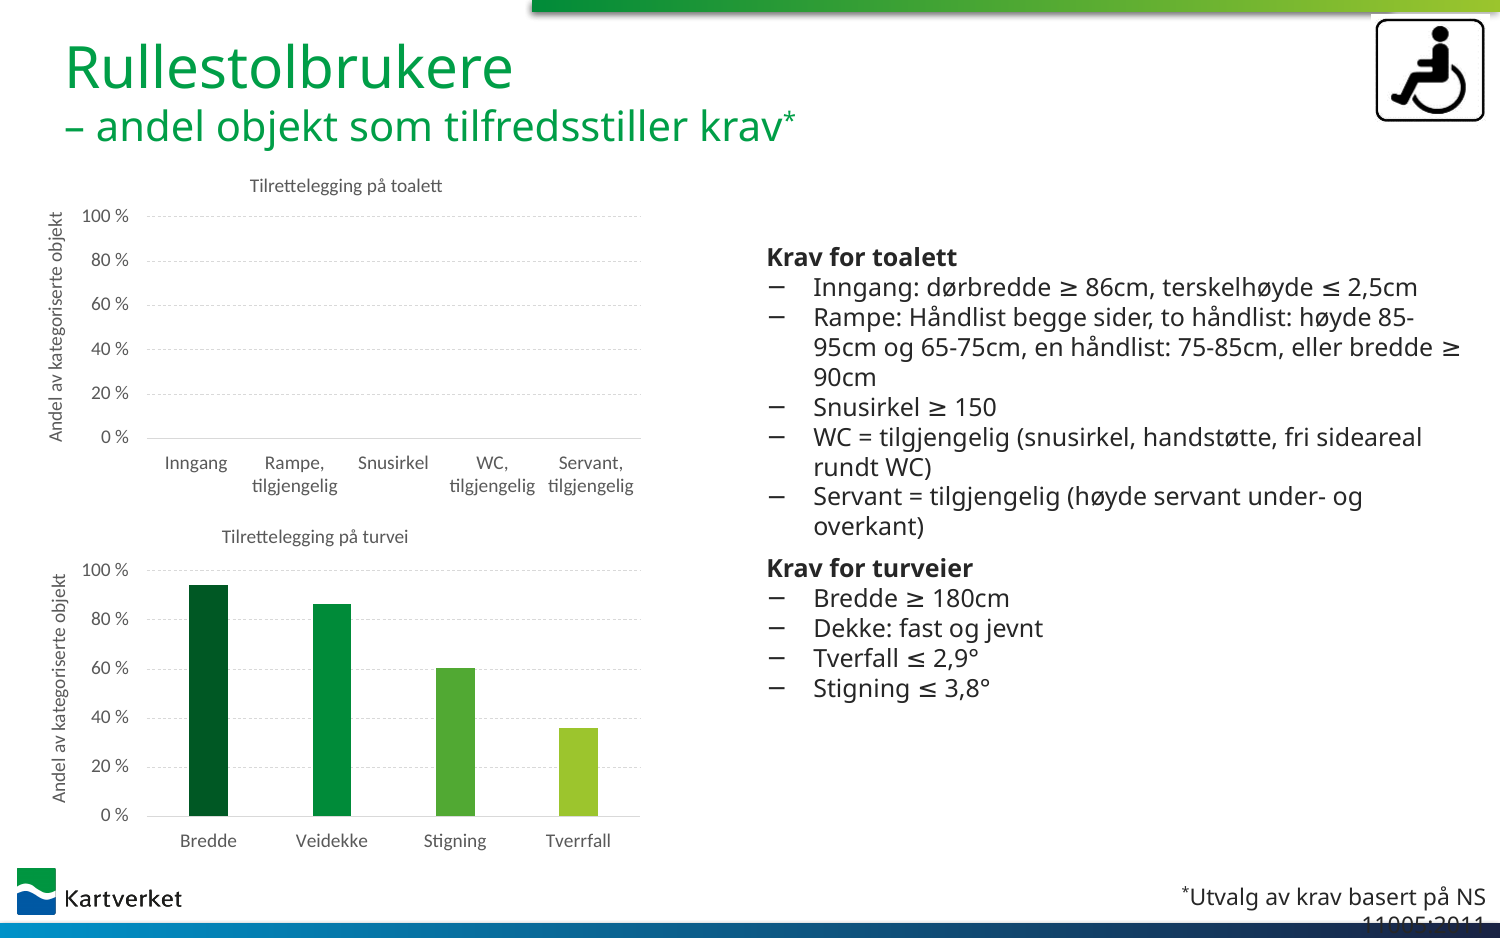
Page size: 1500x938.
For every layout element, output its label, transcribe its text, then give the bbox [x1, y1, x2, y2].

picture [1371, 13, 1491, 127]
picture [41, 520, 652, 859]
text_box Krav for toalett Inngang: dørbredde ≥ 86cm, terskelhøyde ≤ 2,5cm Rampe: Håndlist begge sider, to håndlist: høyde 85-95cm og 65-75cm, en håndlist: 75-85cm, eller bredde ≥ 90cm Snusirkel ≥ 150 WC = tilgjengelig (snusirkel, handstøtte, fri sideareal rundt WC) Servant = tilgjengelig (høyde servant under- og overkant) [751, 234, 1483, 545]
text_box *Utvalg av krav basert på NS 11005:2011 [1068, 873, 1500, 938]
text_box Rullestolbrukere – andel objekt som tilfredsstiller krav* [49, 14, 1431, 158]
picture [41, 166, 652, 505]
text_box Krav for turveier Bredde ≥ 180cm Dekke: fast og jevnt Tverfall ≤ 2,9° Stigning ≤ 3,8° [751, 545, 1483, 710]
